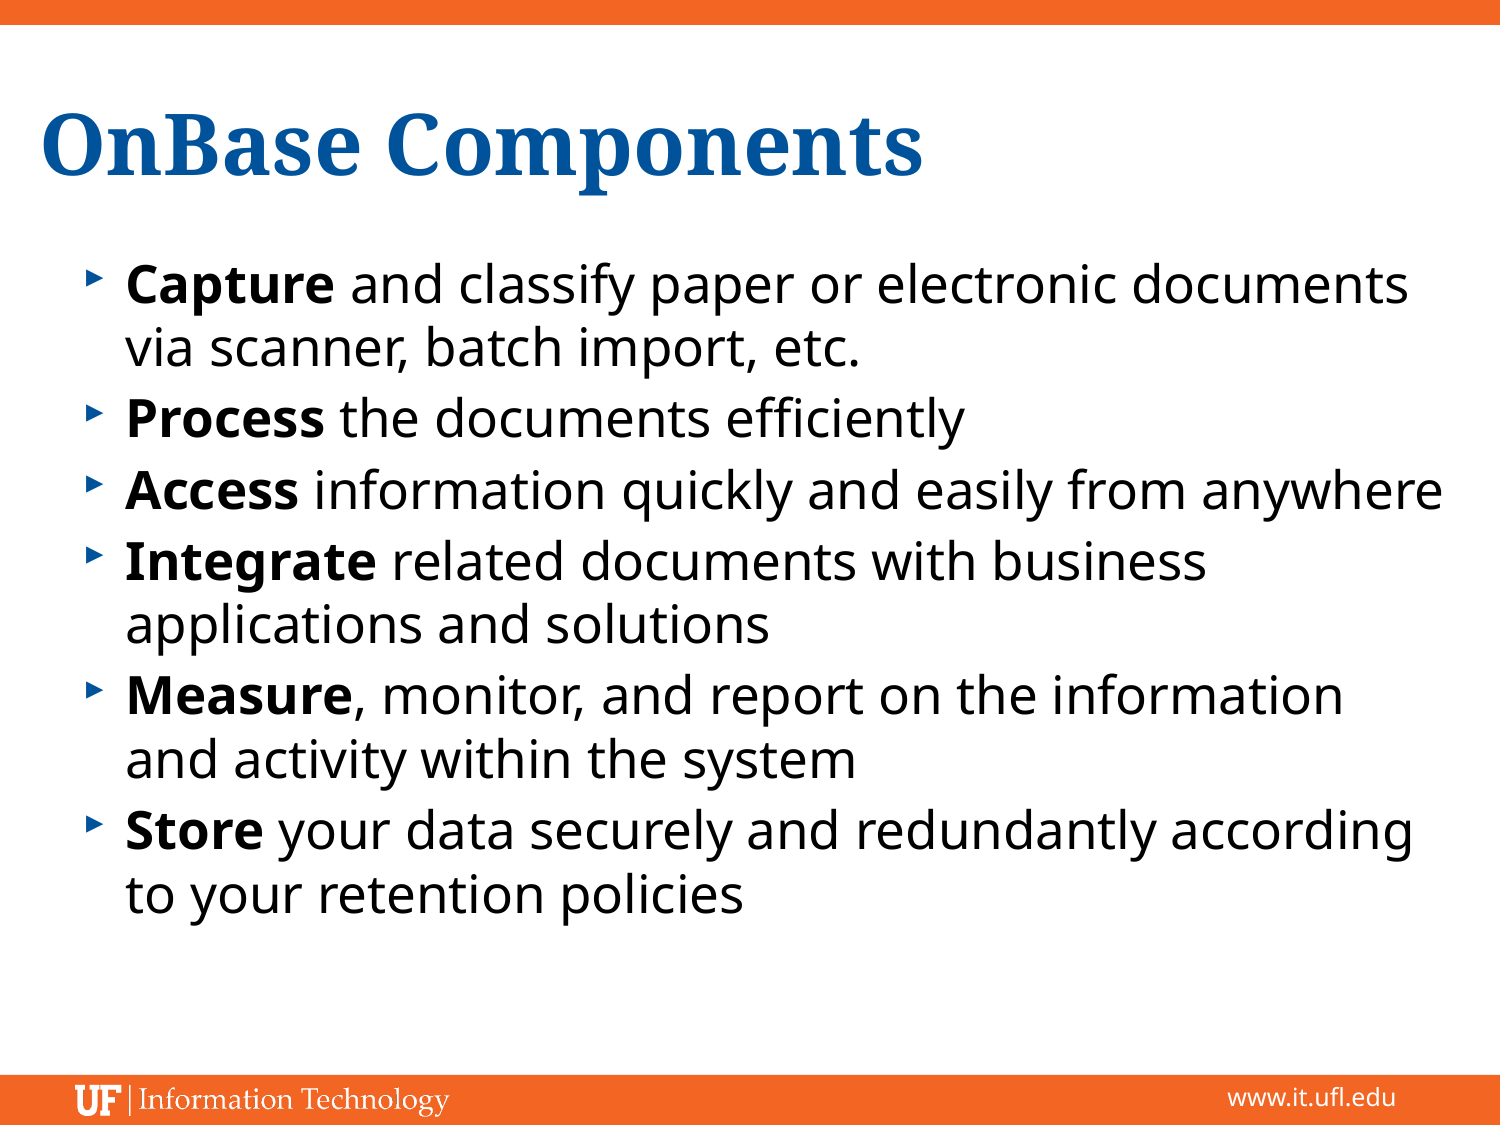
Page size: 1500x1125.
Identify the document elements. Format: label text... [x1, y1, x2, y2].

title OnBase Components [24, 50, 1475, 233]
list Capture and classify paper or electronic documents via scanner, batch import, etc. Process the documents efficiently Access information quickly and easily from anywhere Integrate related documents with business applications and solutions Measure, monitor, and report on the information and activity within the system Store your data securely and redundantly according to your retention policies [50, 243, 1463, 986]
picture [75, 1083, 450, 1117]
